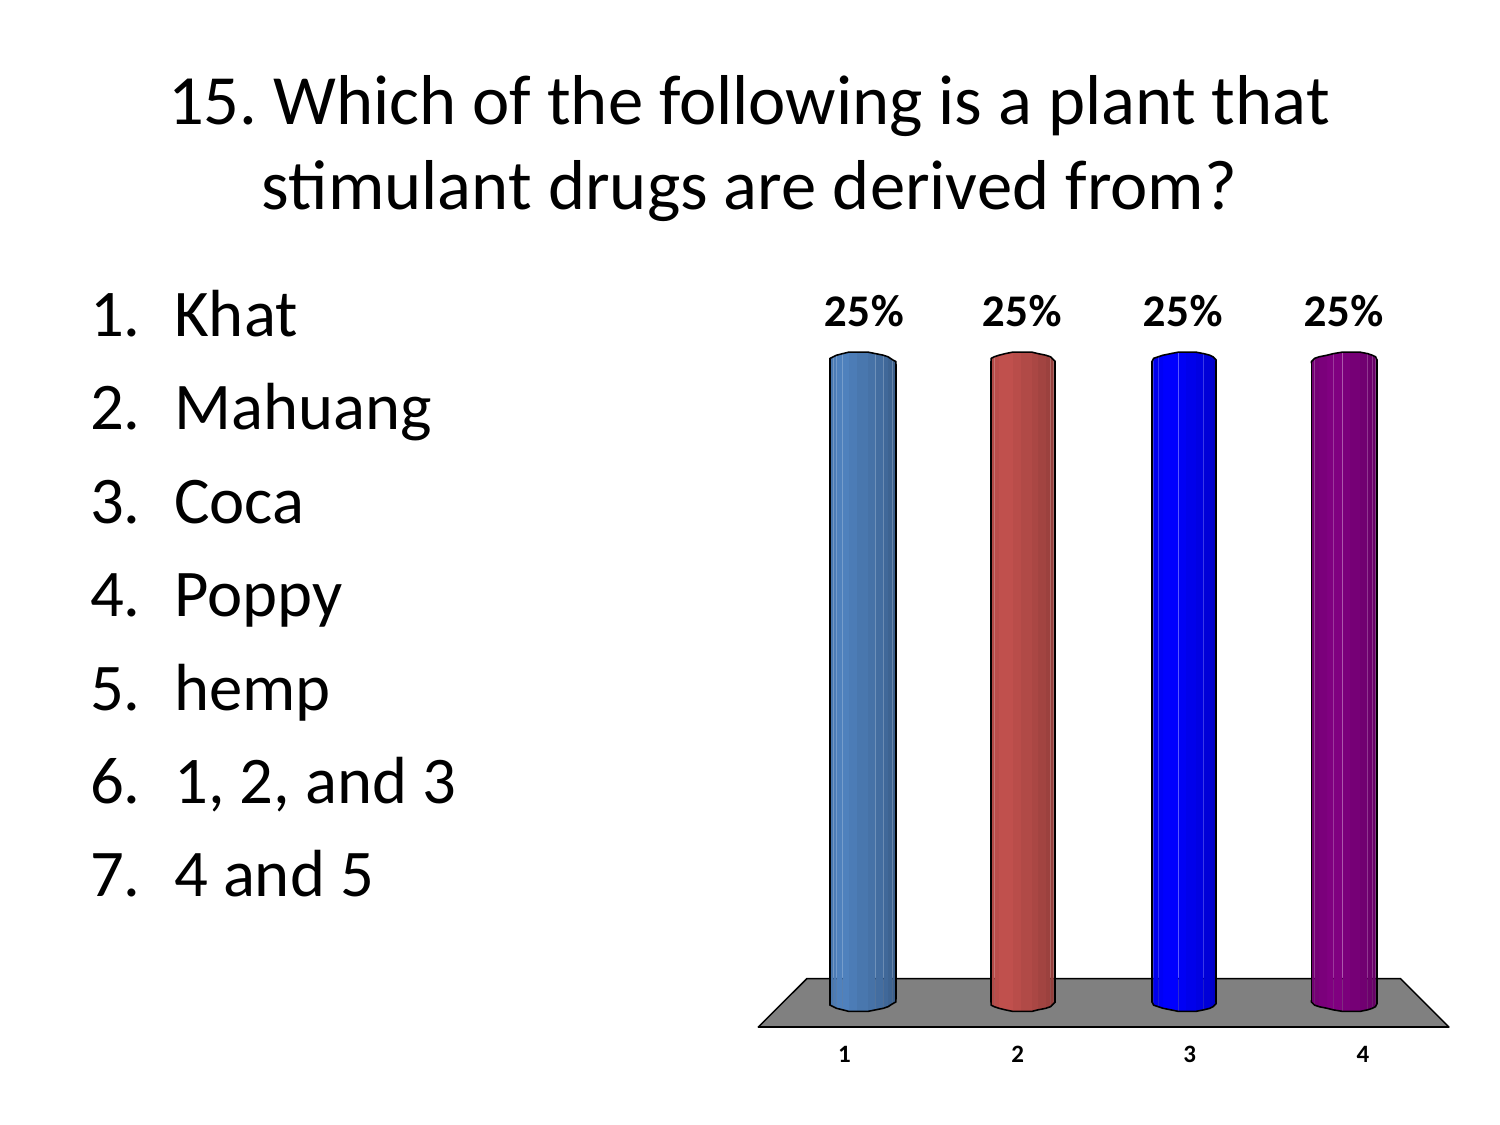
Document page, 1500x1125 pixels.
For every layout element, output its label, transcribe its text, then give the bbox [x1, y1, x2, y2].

title 15. Which of the following is a plant that stimulant drugs are derived from? [75, 45, 1425, 233]
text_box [739, 270, 1490, 1115]
list Khat Mahuang Coca Poppy hemp 1, 2, and 3 4 and 5 [75, 262, 750, 1005]
